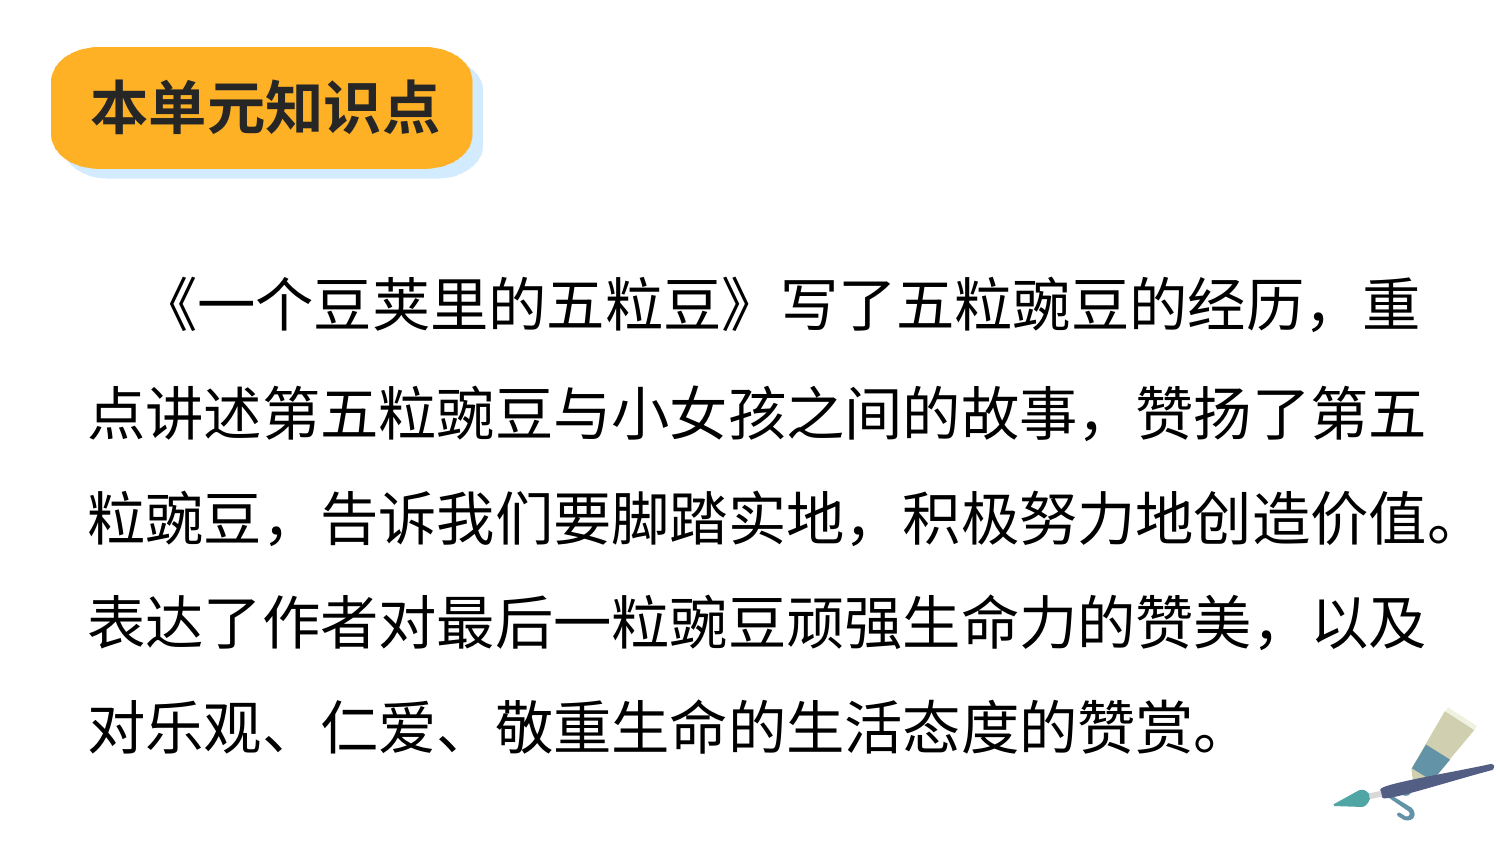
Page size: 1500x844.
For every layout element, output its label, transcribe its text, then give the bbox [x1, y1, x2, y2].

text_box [1358, 708, 1481, 844]
text_box 《一个豆荚里的五粒豆》写了五粒豌豆的经历，重点讲述第五粒豌豆与小女孩之间的故事，赞扬了第五粒豌豆，告诉我们要脚踏实地，积极努力地创造价值。表达了作者对最后一粒豌豆顽强生命力的赞美，以及对乐观、仁爱、敬重生命的生活态度的赞赏。 [76, 201, 1451, 768]
picture [51, 47, 483, 179]
